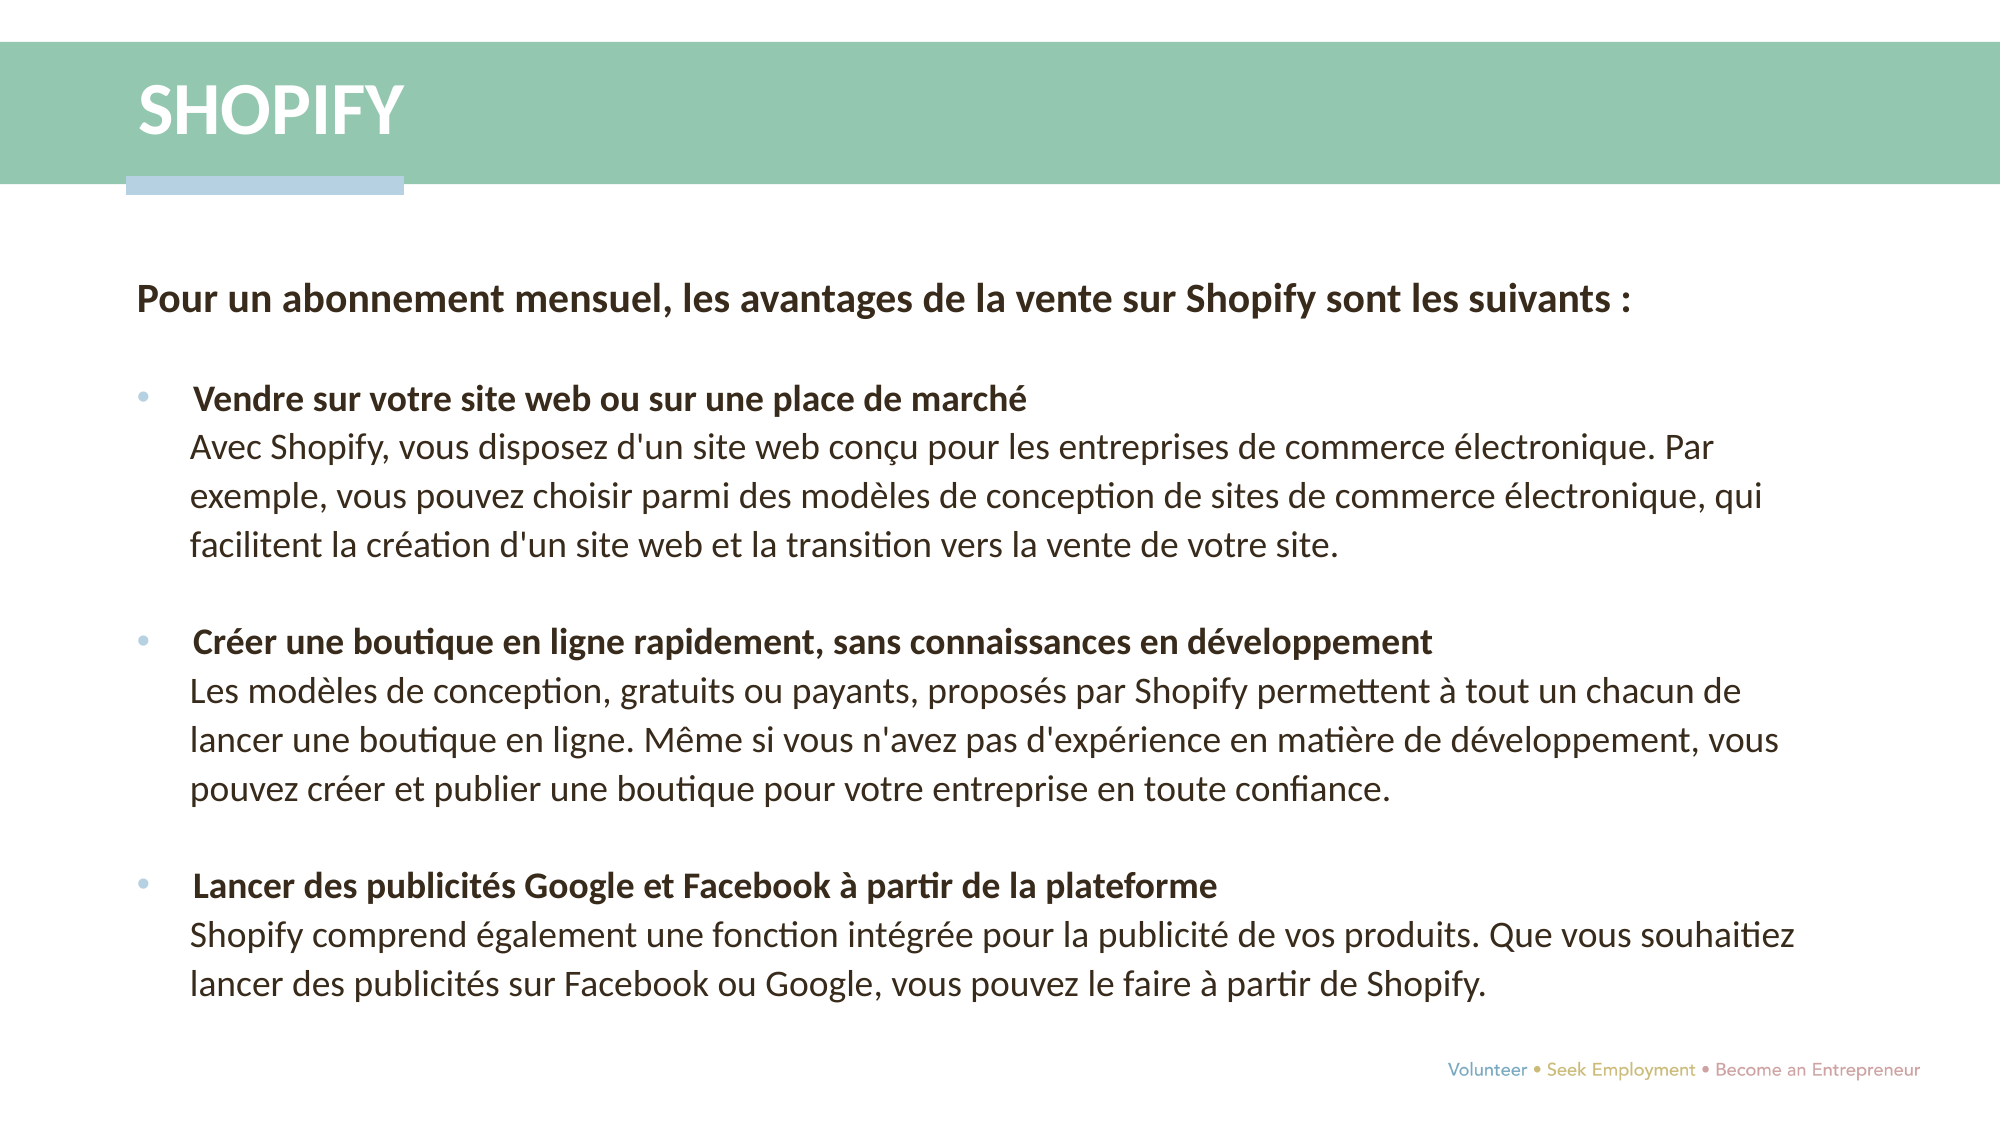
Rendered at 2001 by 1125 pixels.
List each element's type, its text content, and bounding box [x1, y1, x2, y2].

list SHOPIFY [123, 51, 1913, 170]
picture [1418, 1046, 1971, 1103]
text_box Pour un abonnement mensuel, les avantages de la vente sur Shopify sont les suivants : Vendre sur votre site web ou sur une place de marché Avec Shopify, vous disposez d'un site web conçu pour les entreprises de commerce électronique. Par exemple, vous pouvez choisir parmi des modèles de conception de sites de commerce électronique, qui facilitent la création d'un site web et la transition vers la vente de votre site. Créer une boutique en ligne rapidement, sans connaissances en développement Les modèles de conception, gratuits ou payants, proposés par Shopify permettent à tout un chacun de lancer une boutique en ligne. Même si vous n'avez pas d'expérience en matière de développement, vous pouvez créer et publier une boutique pour votre entreprise en toute confiance. Lancer des publicités Google et Facebook à partir de la plateforme Shopify comprend également une fonction intégrée pour la publicité de vos produits. Que vous souhaitiez lancer des publicités sur Facebook ou Google, vous pouvez le faire à partir de Shopify. [121, 264, 1826, 929]
